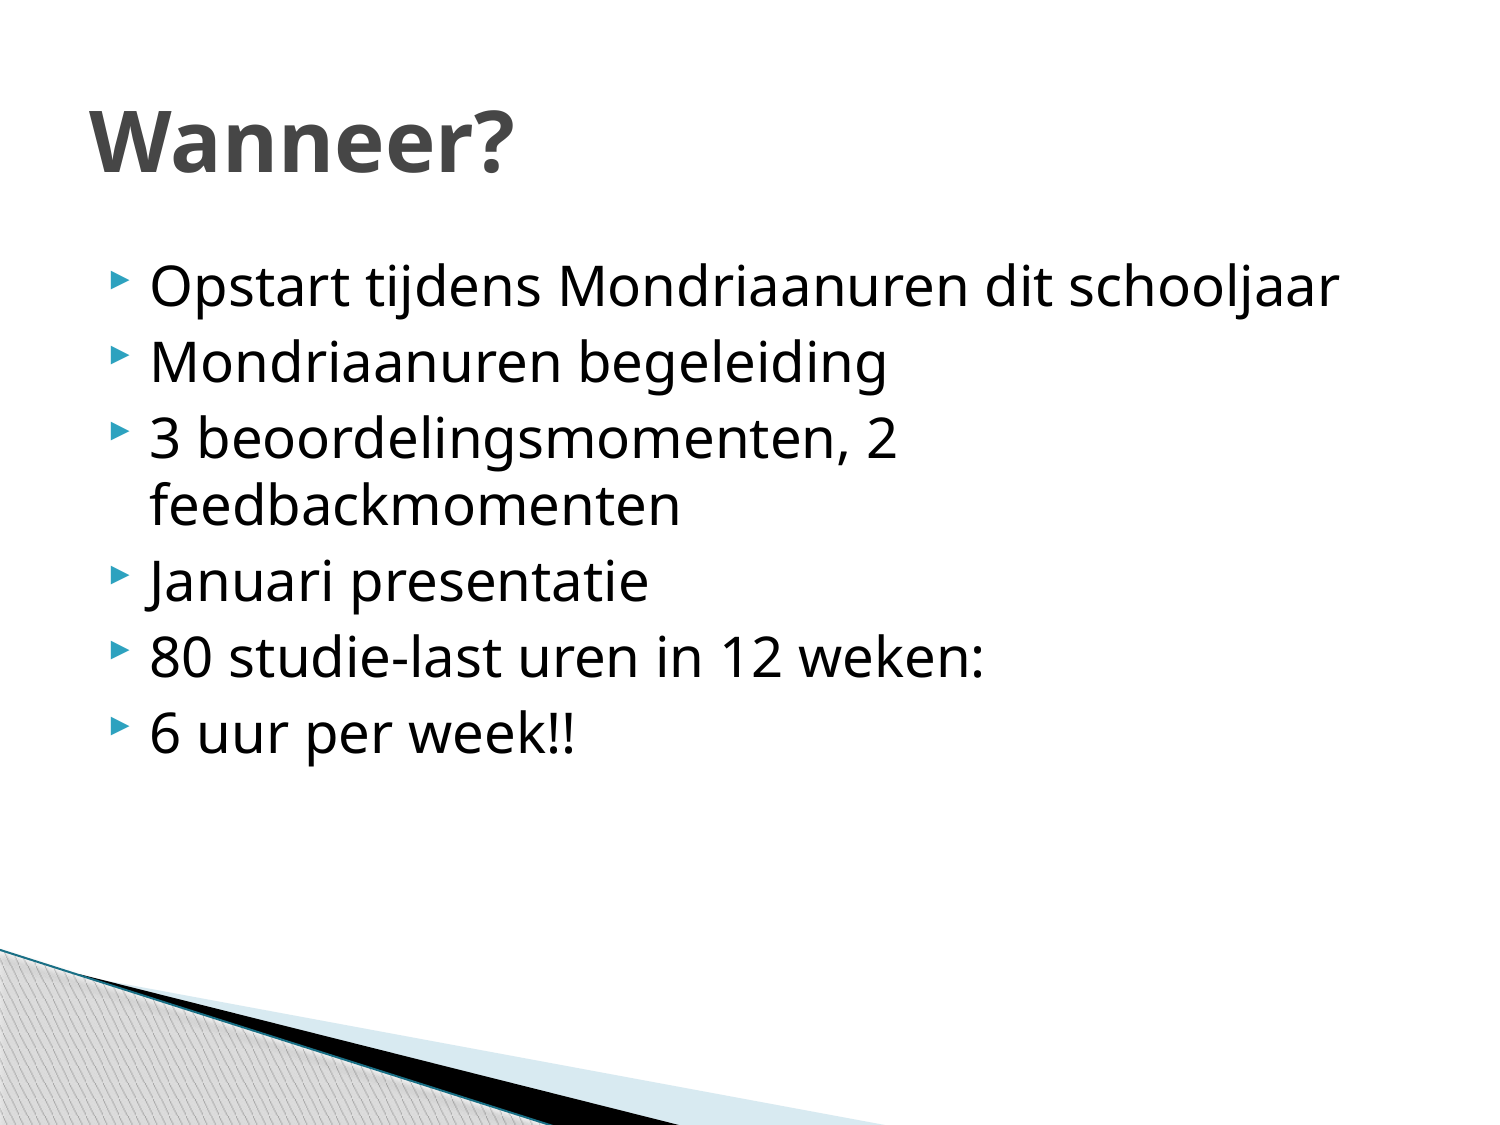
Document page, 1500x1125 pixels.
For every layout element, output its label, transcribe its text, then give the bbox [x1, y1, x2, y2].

list Opstart tijdens Mondriaanuren dit schooljaar Mondriaanuren begeleiding 3 beoordelingsmomenten, 2 feedbackmomenten Januari presentatie 80 studie-last uren in 12 weken: 6 uur per week!! [75, 243, 1400, 986]
title Wanneer? [75, 45, 1425, 233]
